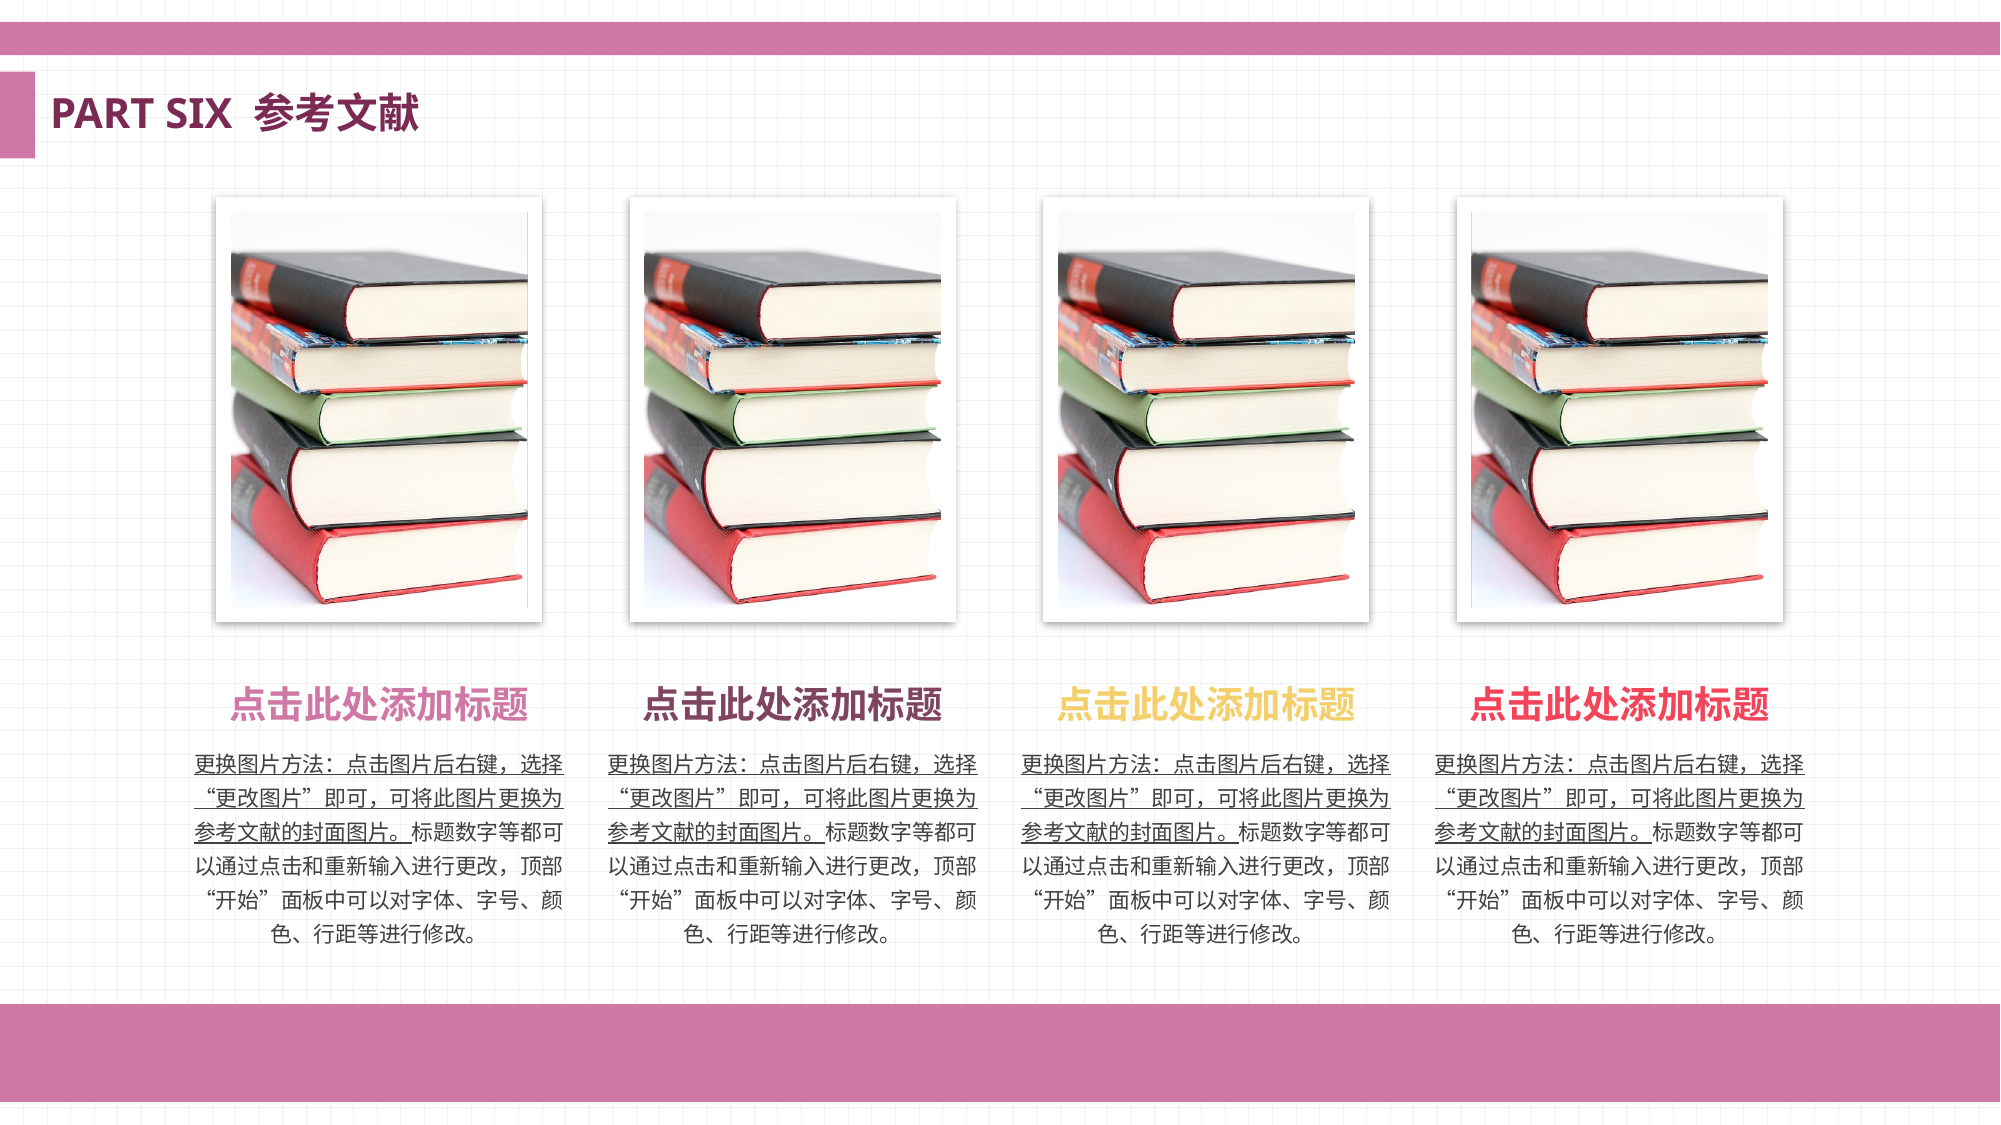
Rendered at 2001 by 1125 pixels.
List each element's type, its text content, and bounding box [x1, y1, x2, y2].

picture [644, 211, 942, 608]
text_box 点击此处添加标题 [627, 660, 958, 734]
text_box 更换图片方法：点击图片后右键，选择“更改图片”即可，可将此图片更换为参考文献的封面图片。标题数字等都可以通过点击和重新输入进行更改，顶部“开始”面板中可以对字体、字号、颜色、行距等进行修改。 [177, 734, 581, 955]
list PART SIX 参考文献 [34, 70, 835, 159]
picture [230, 211, 528, 608]
picture [1471, 211, 1769, 608]
text_box 点击此处添加标题 [1454, 660, 1785, 734]
text_box 更换图片方法：点击图片后右键，选择“更改图片”即可，可将此图片更换为参考文献的封面图片。标题数字等都可以通过点击和重新输入进行更改，顶部“开始”面板中可以对字体、字号、颜色、行距等进行修改。 [1004, 734, 1409, 955]
text_box 点击此处添加标题 [214, 660, 544, 734]
text_box 点击此处添加标题 [1041, 660, 1372, 734]
text_box 更换图片方法：点击图片后右键，选择“更改图片”即可，可将此图片更换为参考文献的封面图片。标题数字等都可以通过点击和重新输入进行更改，顶部“开始”面板中可以对字体、字号、颜色、行距等进行修改。 [591, 734, 995, 955]
text_box 更换图片方法：点击图片后右键，选择“更改图片”即可，可将此图片更换为参考文献的封面图片。标题数字等都可以通过点击和重新输入进行更改，顶部“开始”面板中可以对字体、字号、颜色、行距等进行修改。 [1418, 734, 1822, 955]
picture [1057, 211, 1355, 608]
